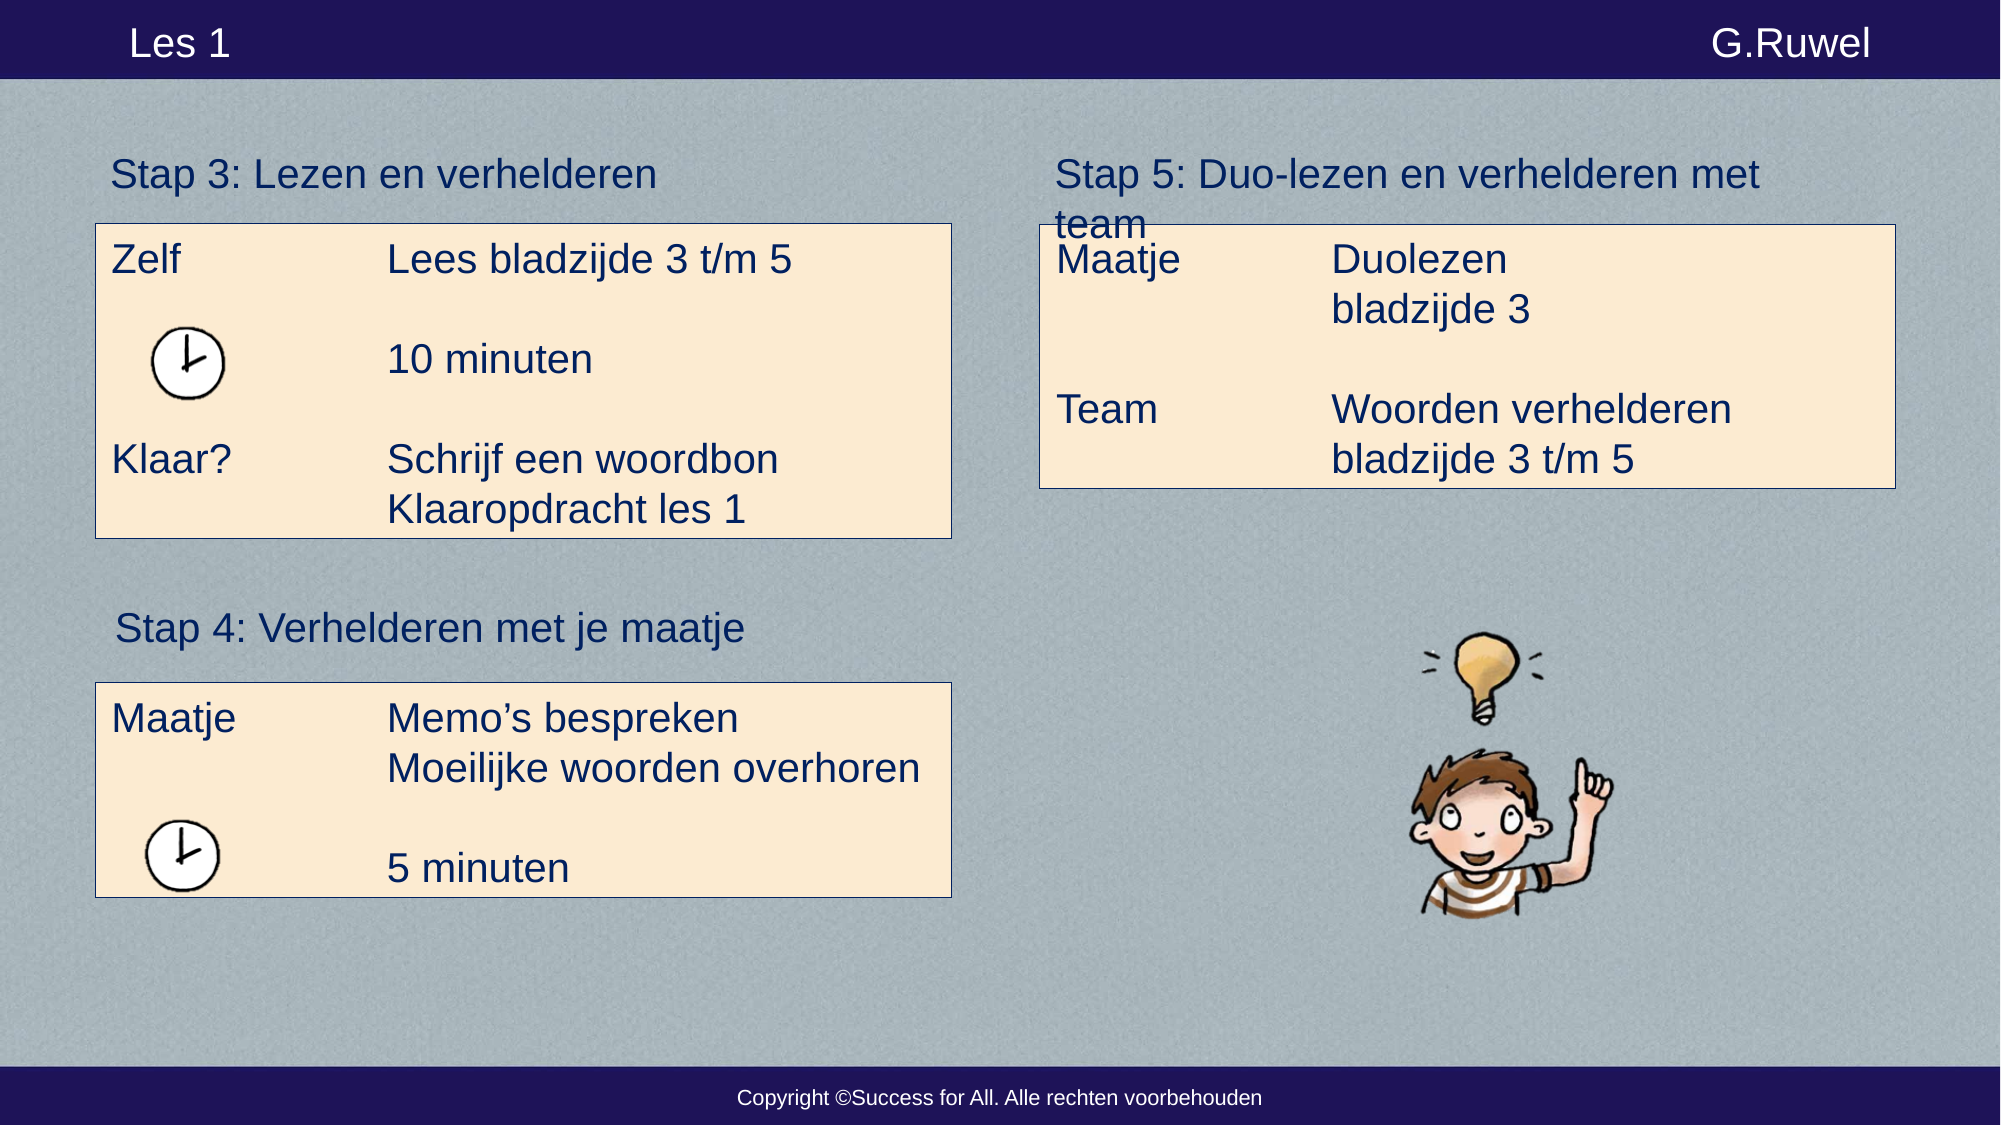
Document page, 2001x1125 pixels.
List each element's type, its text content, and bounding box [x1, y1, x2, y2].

text_box Stap 3: Lezen en verhelderen [95, 139, 888, 204]
picture [0, 0, 2001, 1125]
text_box G.Ruwel [999, 8, 1886, 73]
text_box Les 1 [114, 8, 354, 73]
text_box Zelf Lees bladzijde 3 t/m 5 10 minuten Klaar? Schrijf een woordbon Klaaropdracht les 1 [95, 223, 952, 539]
text_box Maatje Memo’s bespreken Moeilijke woorden overhoren 5 minuten [95, 682, 952, 898]
text_box Maatje Duolezen bladzijde 3 Team Woorden verhelderen bladzijde 3 t/m 5 [1039, 224, 1896, 489]
text_box Copyright ©Success for All. Alle rechten voorbehouden [0, 1076, 2000, 1125]
text_box Stap 5: Duo-lezen en verhelderen met team [1039, 139, 1879, 254]
text_box Stap 4: Verhelderen met je maatje [65, 592, 952, 658]
